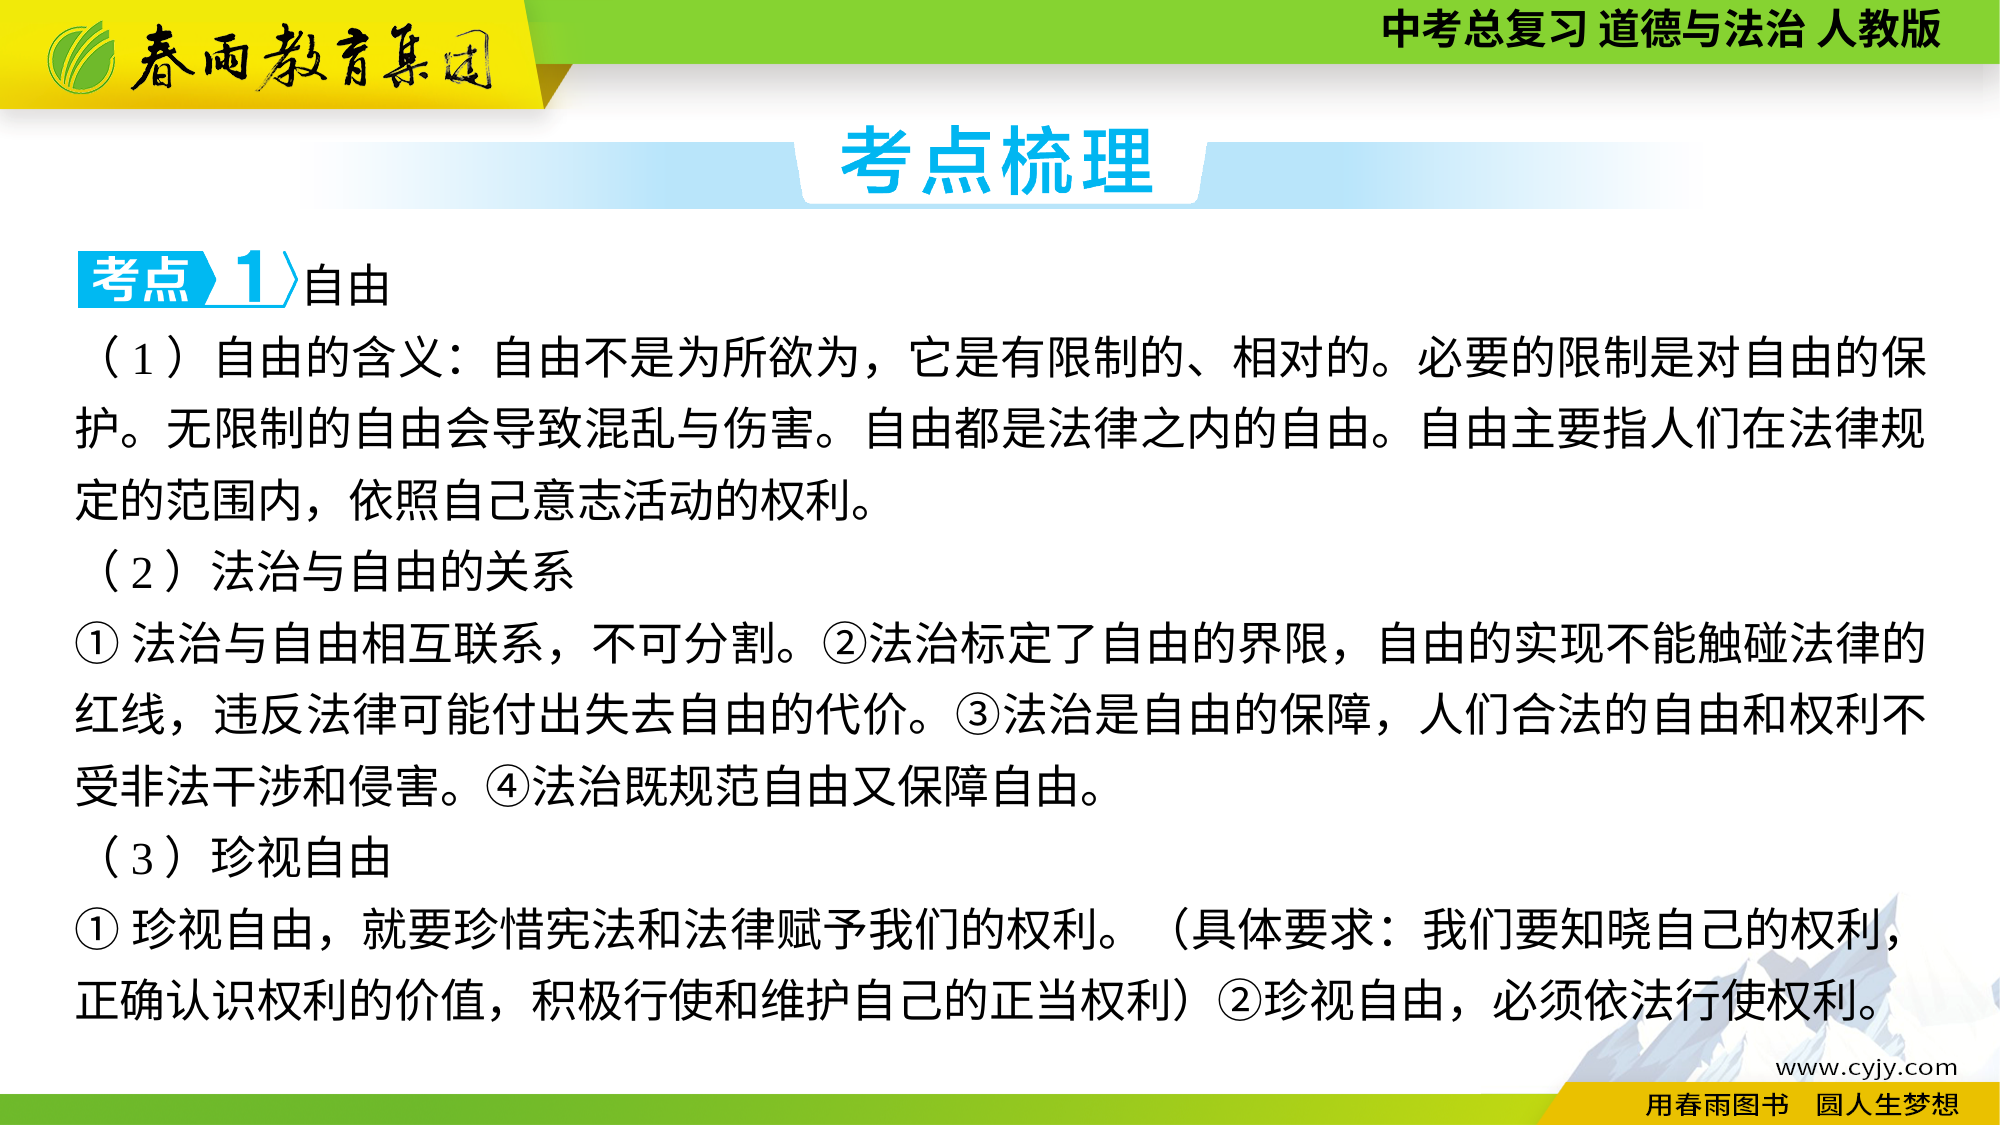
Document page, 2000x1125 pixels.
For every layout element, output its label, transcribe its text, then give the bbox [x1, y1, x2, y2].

list 自由 （1）自由的含义：自由不是为所欲为，它是有限制的、相对的。必要的限制是对自由的保护。无限制的自由会导致混乱与伤害。自由都是法律之内的自由。自由主要指人们在法律规定的范围内，依照自己意志活动的权利。 （2）法治与自由的关系 ①法治与自由相互联系，不可分割。②法治标定了自由的界限，自由的实现不能触碰法律的红线，违反法律可能付出失去自由的代价。③法治是自由的保障，人们合法的自由和权利不受非法干涉和侵害。④法治既规范自由又保障自由。 （3）珍视自由 ①珍视自由，就要珍惜宪法和法律赋予我们的权利。（具体要求：我们要知晓自己的权利，正确认识权利的价值，积极行使和维护自己的正当权利）②珍视自由，必须依法行使权利。 [59, 233, 1944, 1035]
picture [0, 0, 2000, 1125]
